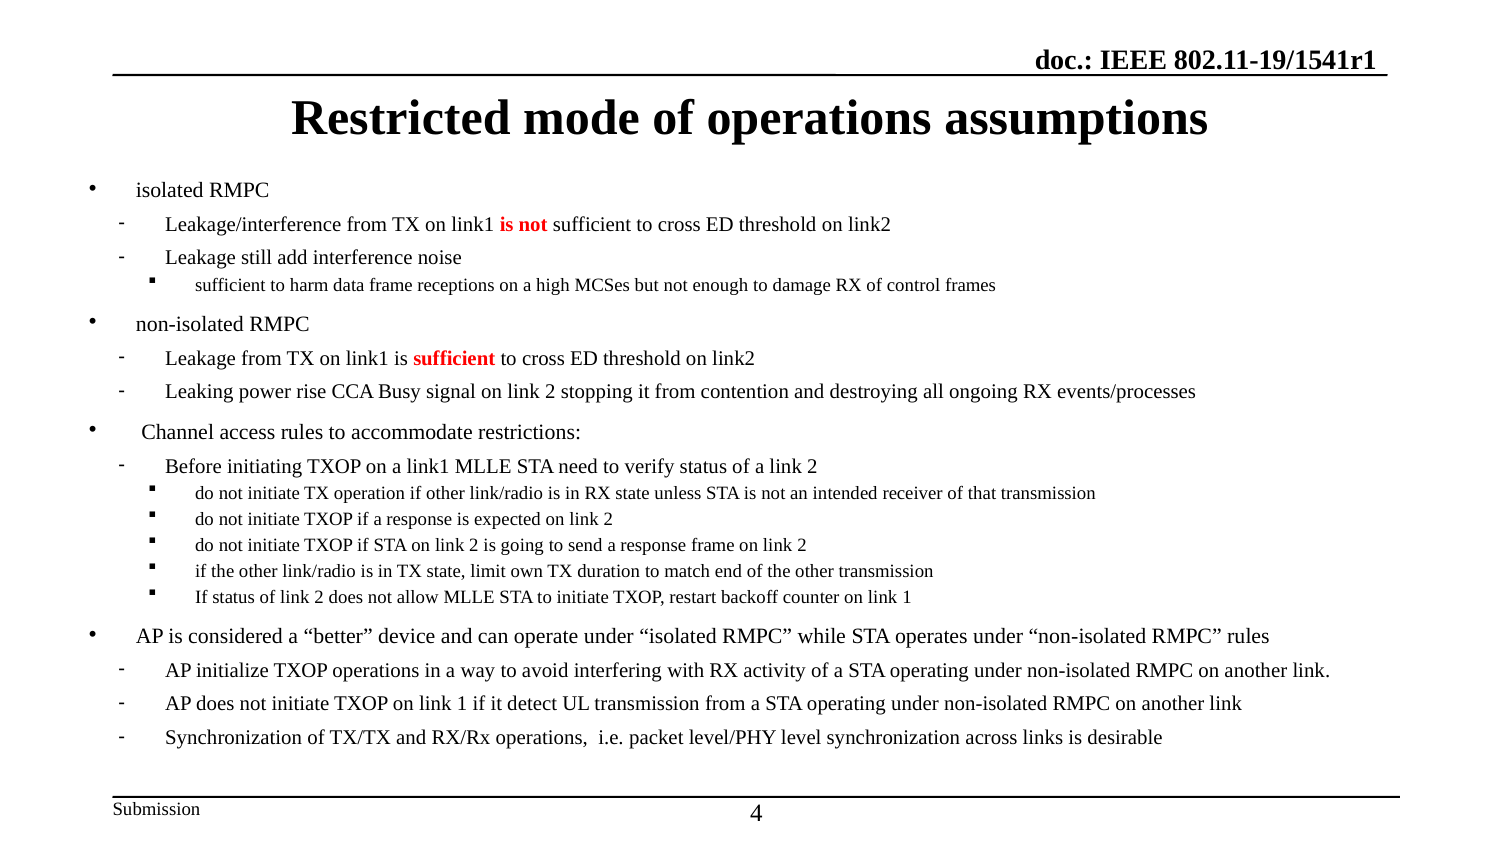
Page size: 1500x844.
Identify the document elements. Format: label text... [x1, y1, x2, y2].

title Restricted mode of operations assumptions [75, 77, 1425, 152]
text_box isolated RMPC Leakage/interference from TX on link1 is not sufficient to cross ED threshold on link2 Leakage still add interference noise sufficient to harm data frame receptions on a high MCSes but not enough to damage RX of control frames non-isolated RMPC Leakage from TX on link1 is sufficient to cross ED threshold on link2 Leaking power rise CCA Busy signal on link 2 stopping it from contention and destroying all ongoing RX events/processes Channel access rules to accommodate restrictions: Before initiating TXOP on a link1 MLLE STA need to verify status of a link 2 do not initiate TX operation if other link/radio is in RX state unless STA is not an intended receiver of that transmission do not initiate TXOP if a response is expected on link 2 do not initiate TXOP if STA on link 2 is going to send a response frame on link 2 if the other link/radio is in TX state, limit own TX duration to match end of the other transmission If status of link 2 does not allow MLLE STA to initiate TXOP, restart backoff counter on link 1 AP is considered a “better” device and can operate under “isolated RMPC” while STA operates under “non-isolated RMPC” rules AP initialize TXOP operations in a way to avoid interfering with RX activity of a STA operating under non-isolated RMPC on another link. AP does not initiate TXOP on link 1 if it detect UL transmission from a STA operating under non-isolated RMPC on another link Synchronization of TX/TX and RX/Rx operations, i.e. packet level/PHY level synchronization across links is desirable [88, 185, 1449, 812]
slide_number 4 [743, 812, 770, 828]
